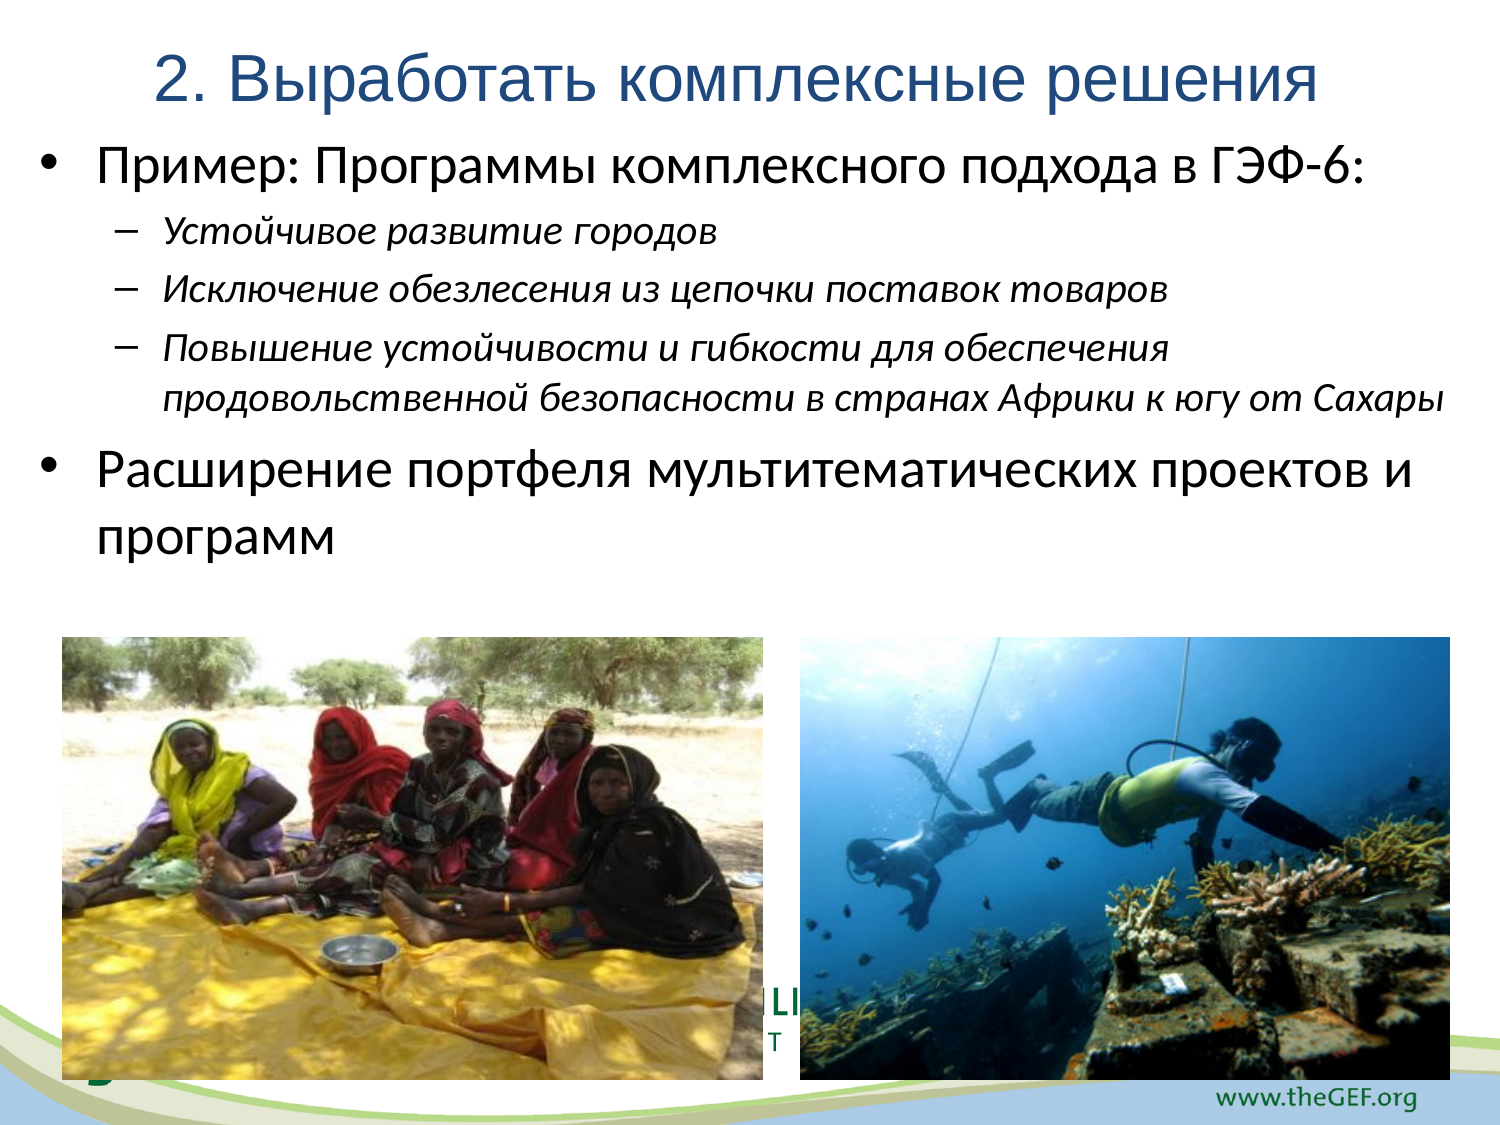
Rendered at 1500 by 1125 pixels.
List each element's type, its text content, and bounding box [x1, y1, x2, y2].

list Пример: Программы комплексного подхода в ГЭФ-6: Устойчивое развитие городов Исключение обезлесения из цепочки поставок товаров Повышение устойчивости и гибкости для обеспечения продовольственной безопасности в странах Африки к югу от Сахары Расширение портфеля мультитематических проектов и программ [24, 119, 1476, 863]
picture [0, 637, 1500, 1125]
title 2. Выработать комплексные решения [62, 12, 1413, 119]
